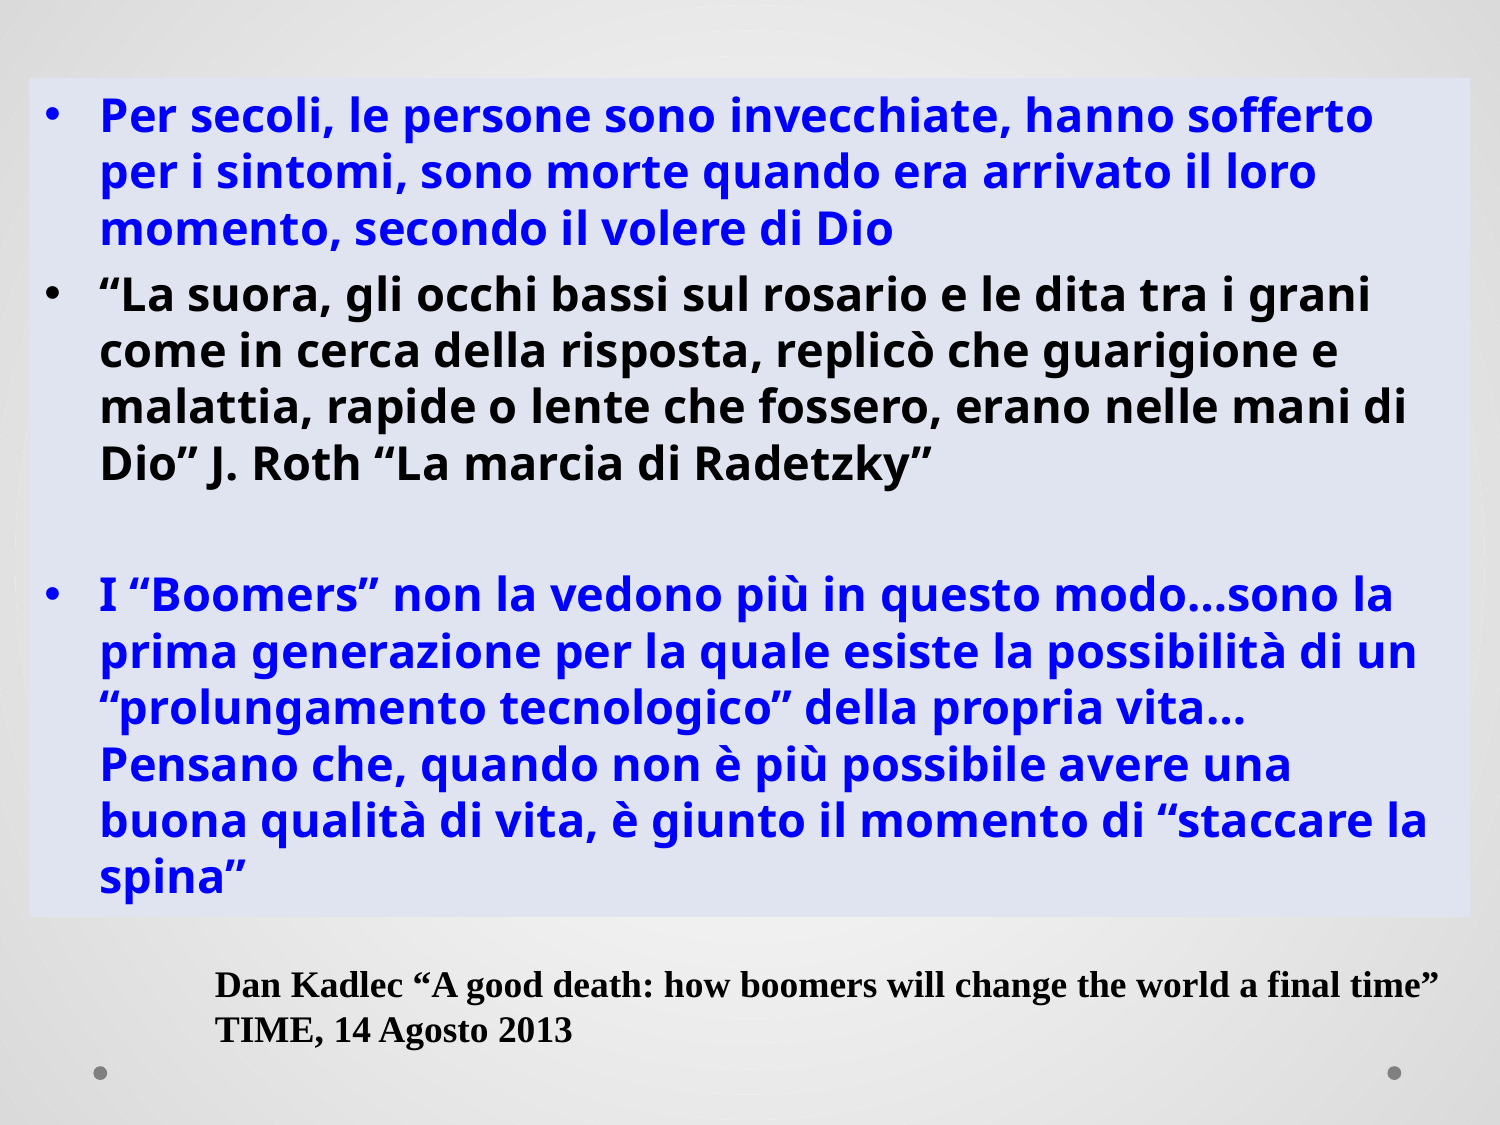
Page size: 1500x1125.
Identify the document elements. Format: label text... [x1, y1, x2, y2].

list Per secoli, le persone sono invecchiate, hanno sofferto per i sintomi, sono morte quando era arrivato il loro momento, secondo il volere di Dio “La suora, gli occhi bassi sul rosario e le dita tra i grani come in cerca della risposta, replicò che guarigione e malattia, rapide o lente che fossero, erano nelle mani di Dio” J. Roth “La marcia di Radetzky” I “Boomers” non la vedono più in questo modo…sono la prima generazione per la quale esiste la possibilità di un “prolungamento tecnologico” della propria vita… Pensano che, quando non è più possibile avere una buona qualità di vita, è giunto il momento di “staccare la spina” [29, 78, 1471, 917]
text_box Dan Kadlec “A good death: how boomers will change the world a final time” TIME, 14 Agosto 2013 [200, 952, 1456, 1057]
